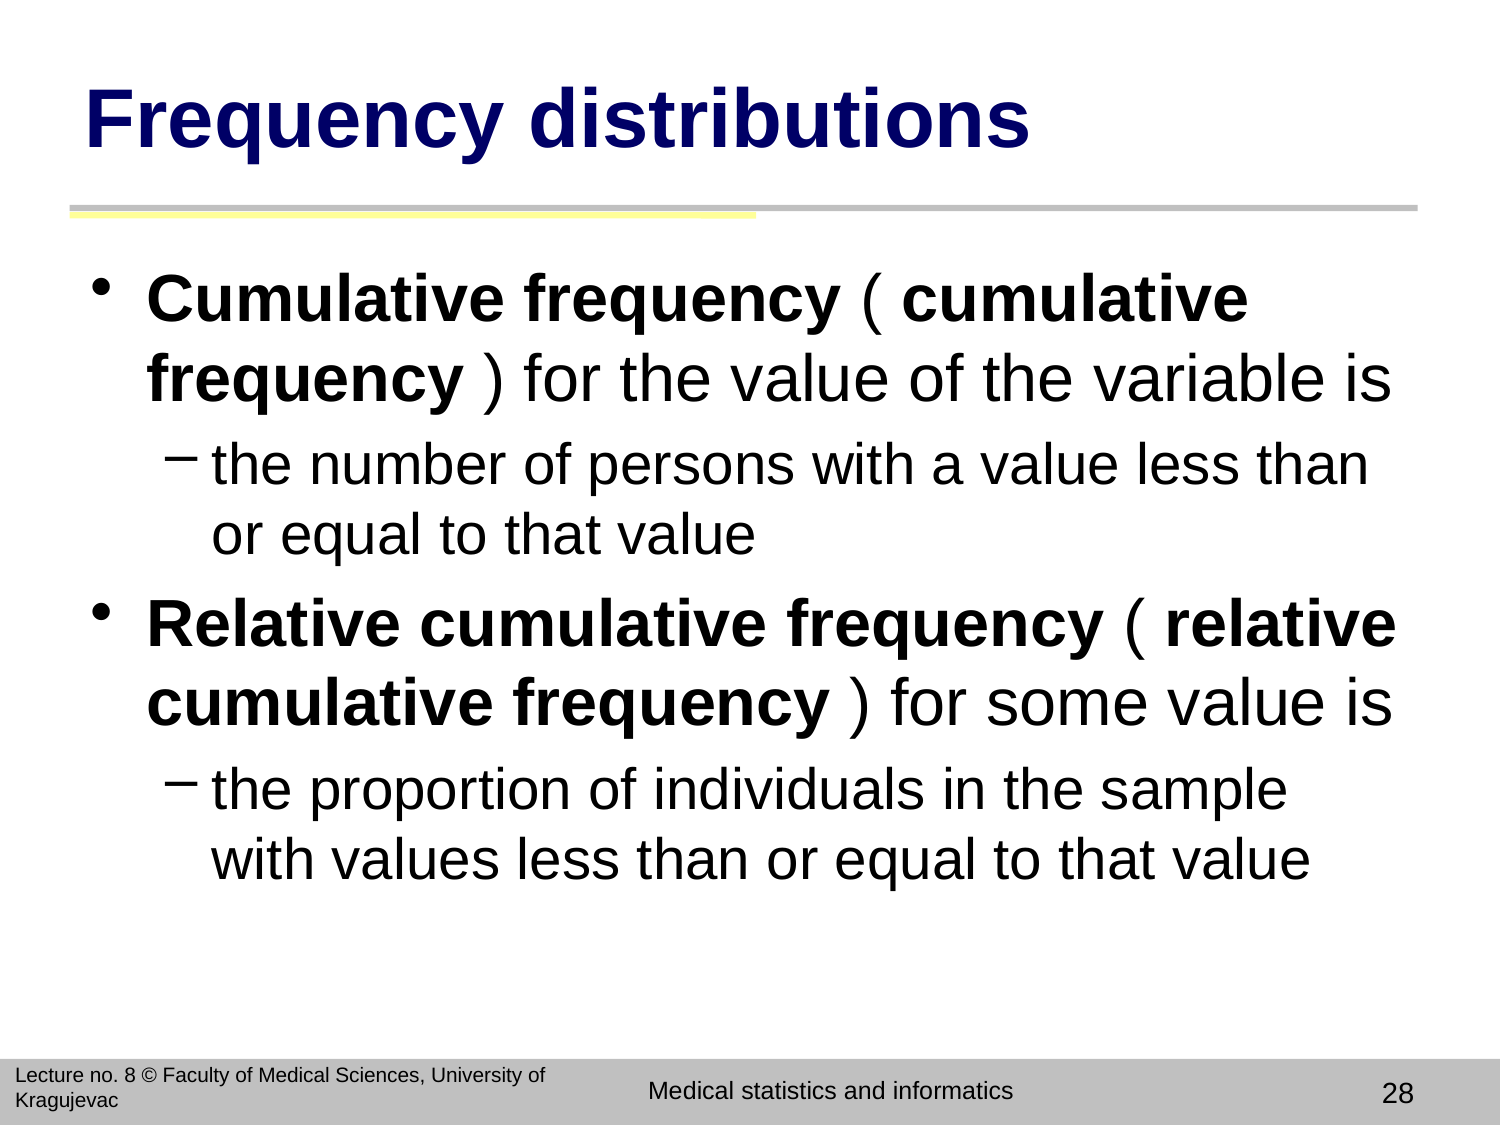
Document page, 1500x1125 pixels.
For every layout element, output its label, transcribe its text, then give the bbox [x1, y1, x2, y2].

slide_number 28 [1164, 1066, 1430, 1125]
title Frequency distributions [69, 19, 1426, 208]
footer Medical statistics and informatics [512, 1066, 1151, 1125]
list Cumulative frequency ( cumulative frequency ) for the value of the variable is the number of persons with a value less than or equal to that value Relative cumulative frequency ( relative cumulative frequency ) for some value is the proportion of individuals in the sample with values less than or equal to that value [74, 246, 1426, 1023]
slide_number Lecture no. 8 © Faculty of Medical Sciences, University of Kragujevac [0, 1053, 614, 1108]
